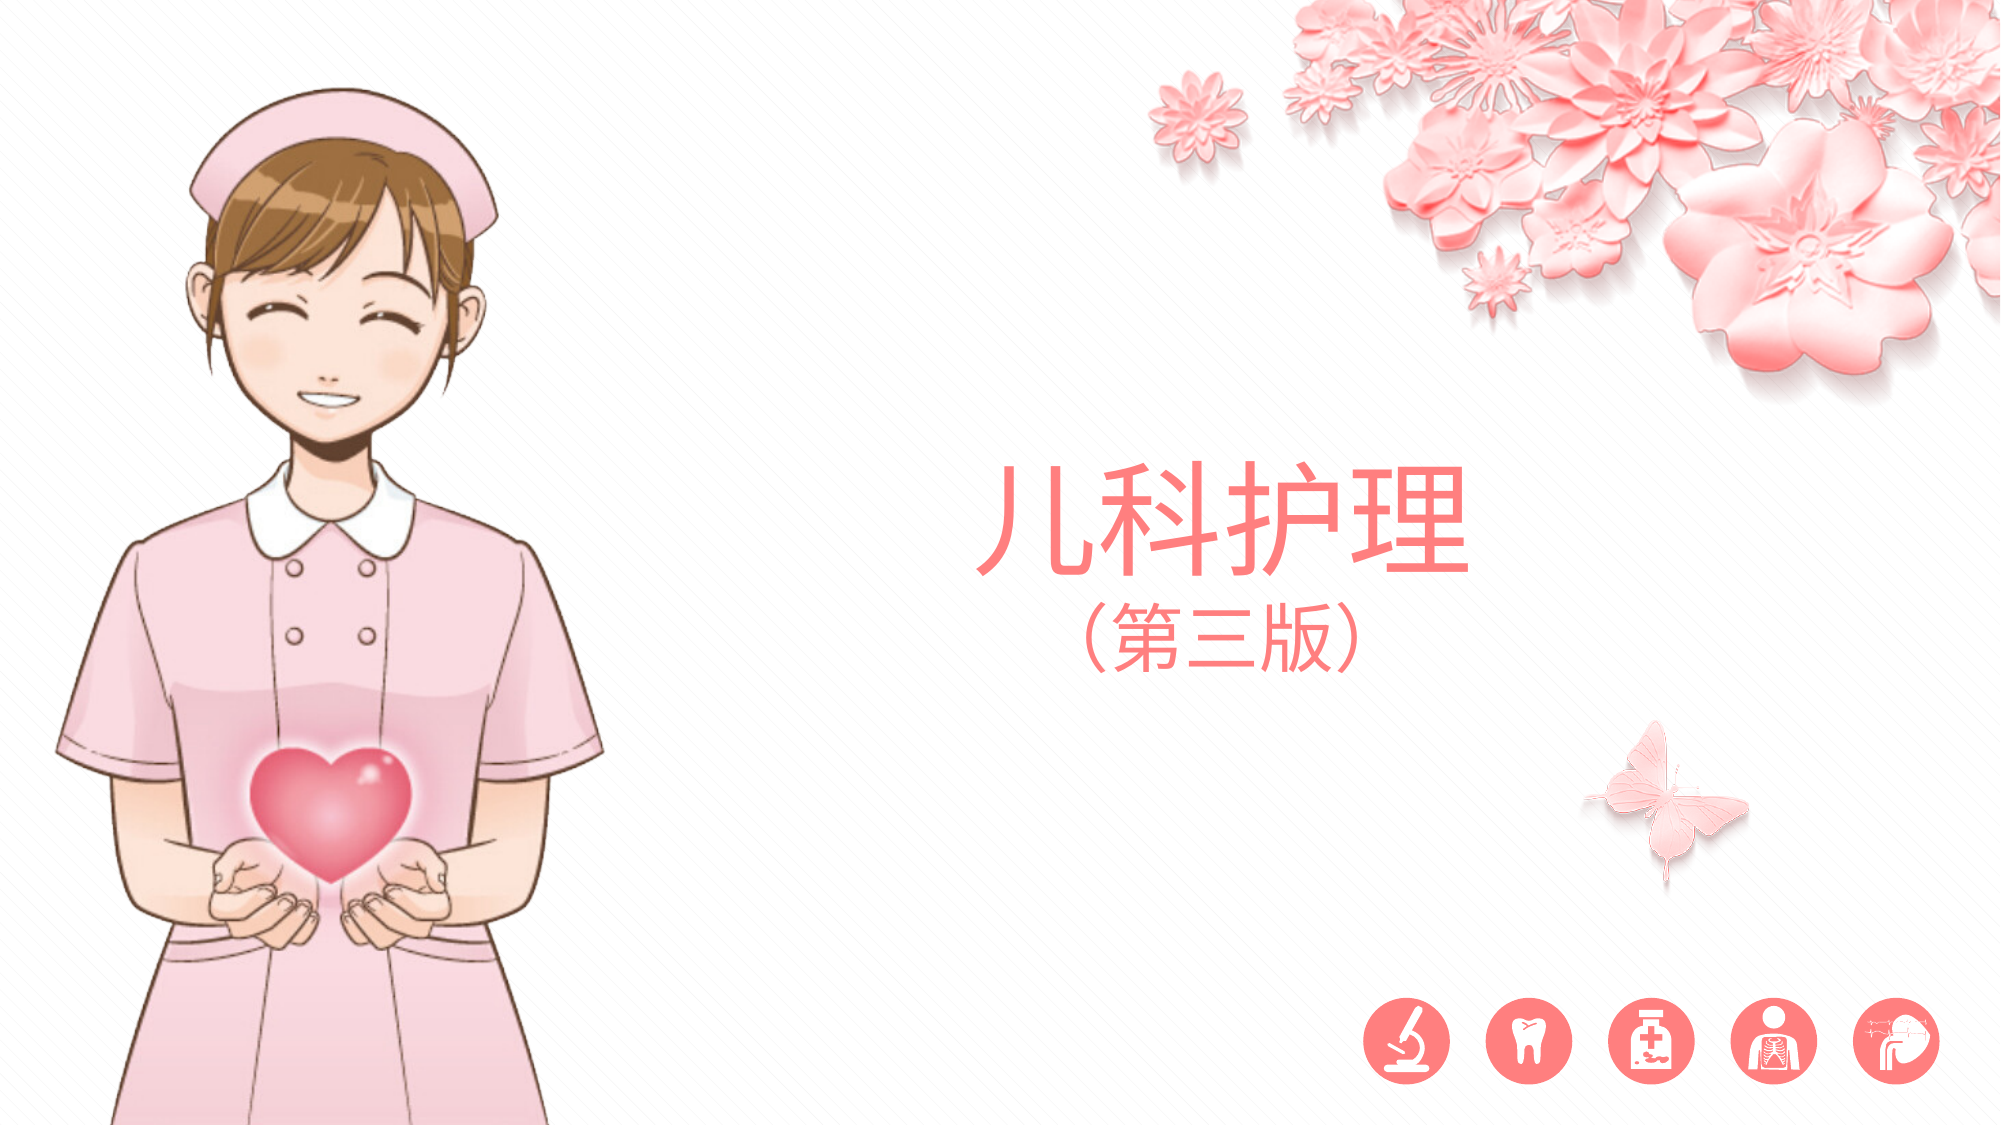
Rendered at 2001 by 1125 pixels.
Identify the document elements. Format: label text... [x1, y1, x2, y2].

picture [1572, 703, 1787, 899]
picture [1077, 0, 2001, 456]
picture [12, 60, 773, 1125]
text_box 儿科护理 （第三版） [836, 433, 1609, 689]
